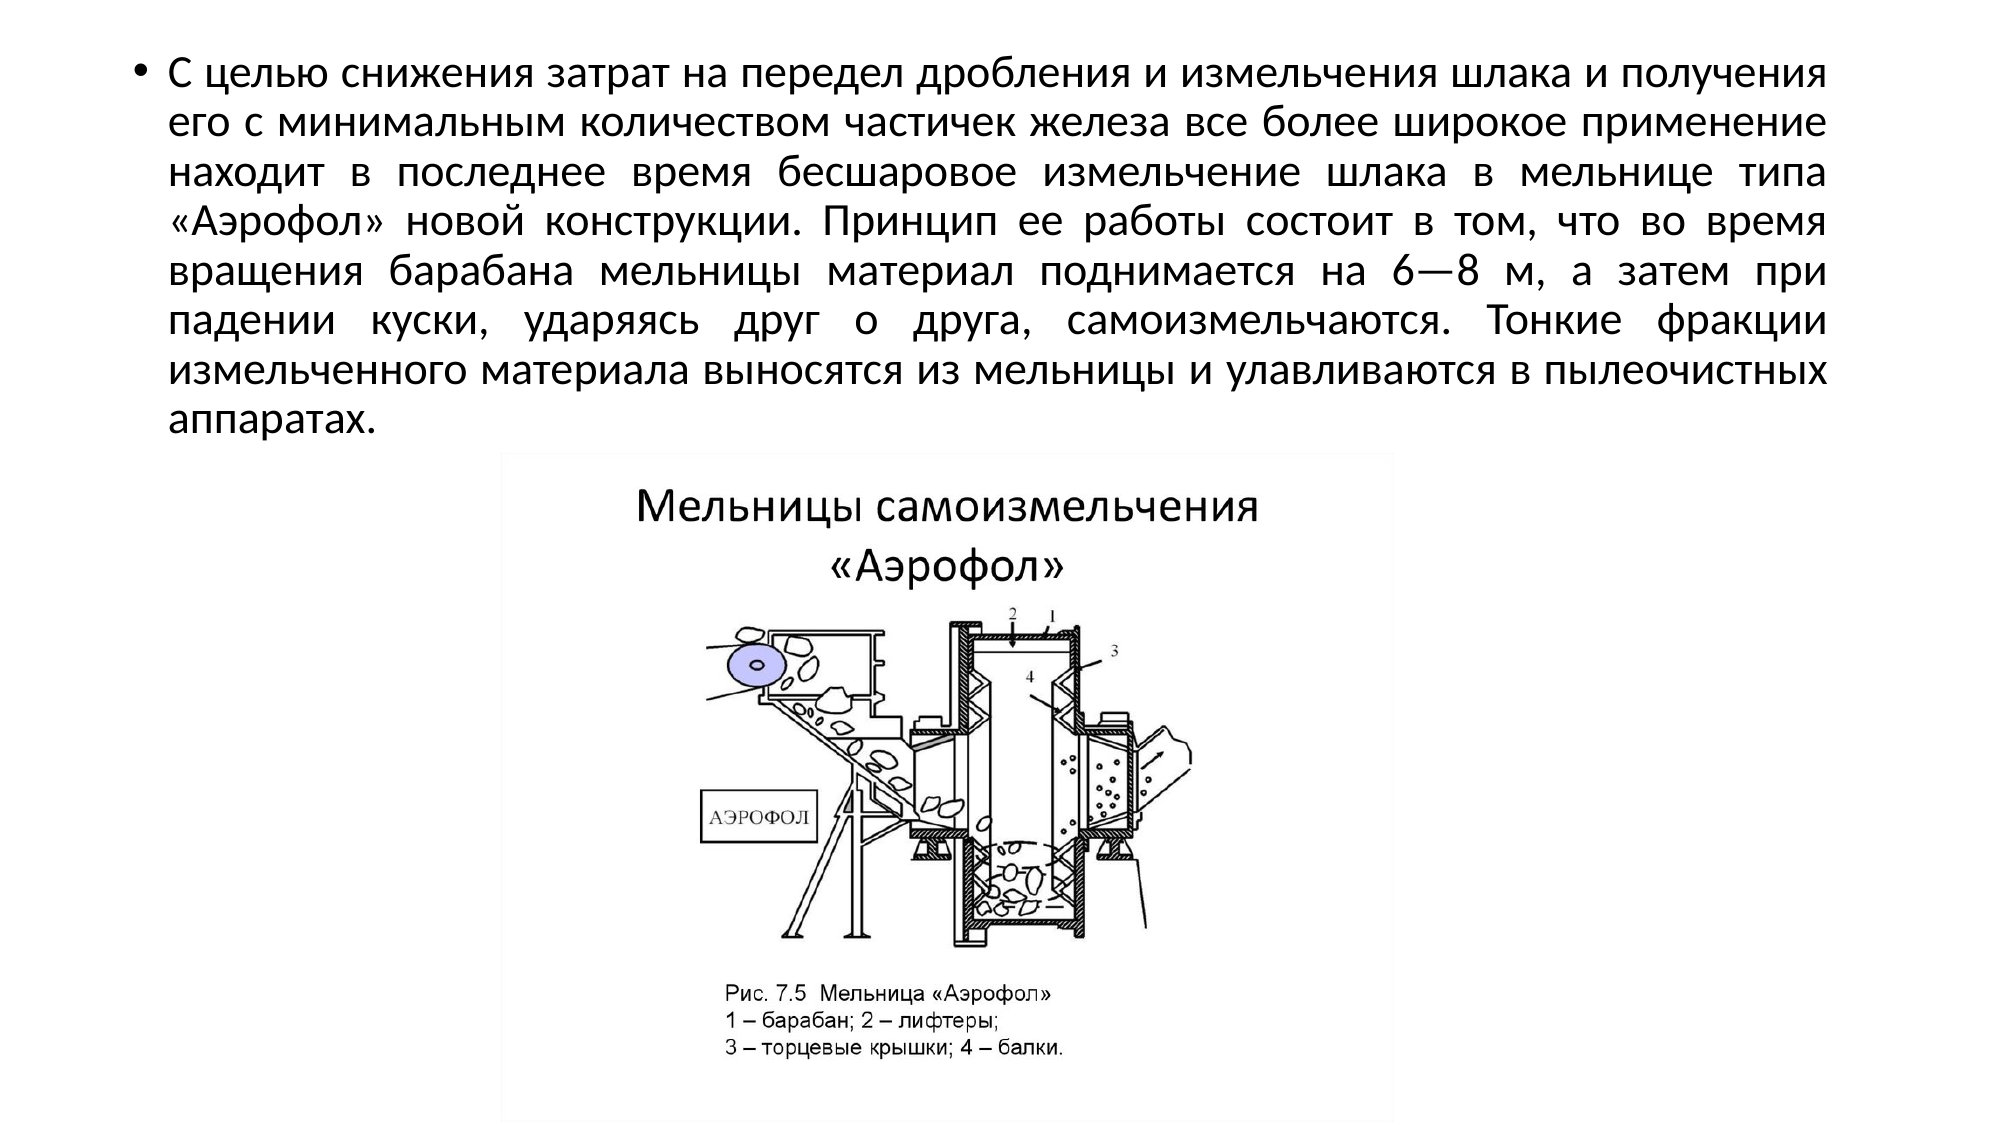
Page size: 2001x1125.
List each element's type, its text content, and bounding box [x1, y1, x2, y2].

list С целью снижения затрат на передел дробления и измельче­ния шлака и получения его с минимальным количеством ча­стичек железа все более широкое применение находит в послед­нее время бесшаровое измельчение шлака в мельнице типа «Аэрофол» новой конструкции. Принцип ее работы состоит в том, что во время вращения барабана мельницы ма­териал поднимается на 6—8 м, а затем при падении куски, ударяясь друг о друга, самоизмельчаются. Тонкие фракции измельченного материала выносятся из мельницы и улавлива­ются в пылеочистных аппаратах. [117, 39, 1843, 453]
picture [500, 452, 1394, 1122]
